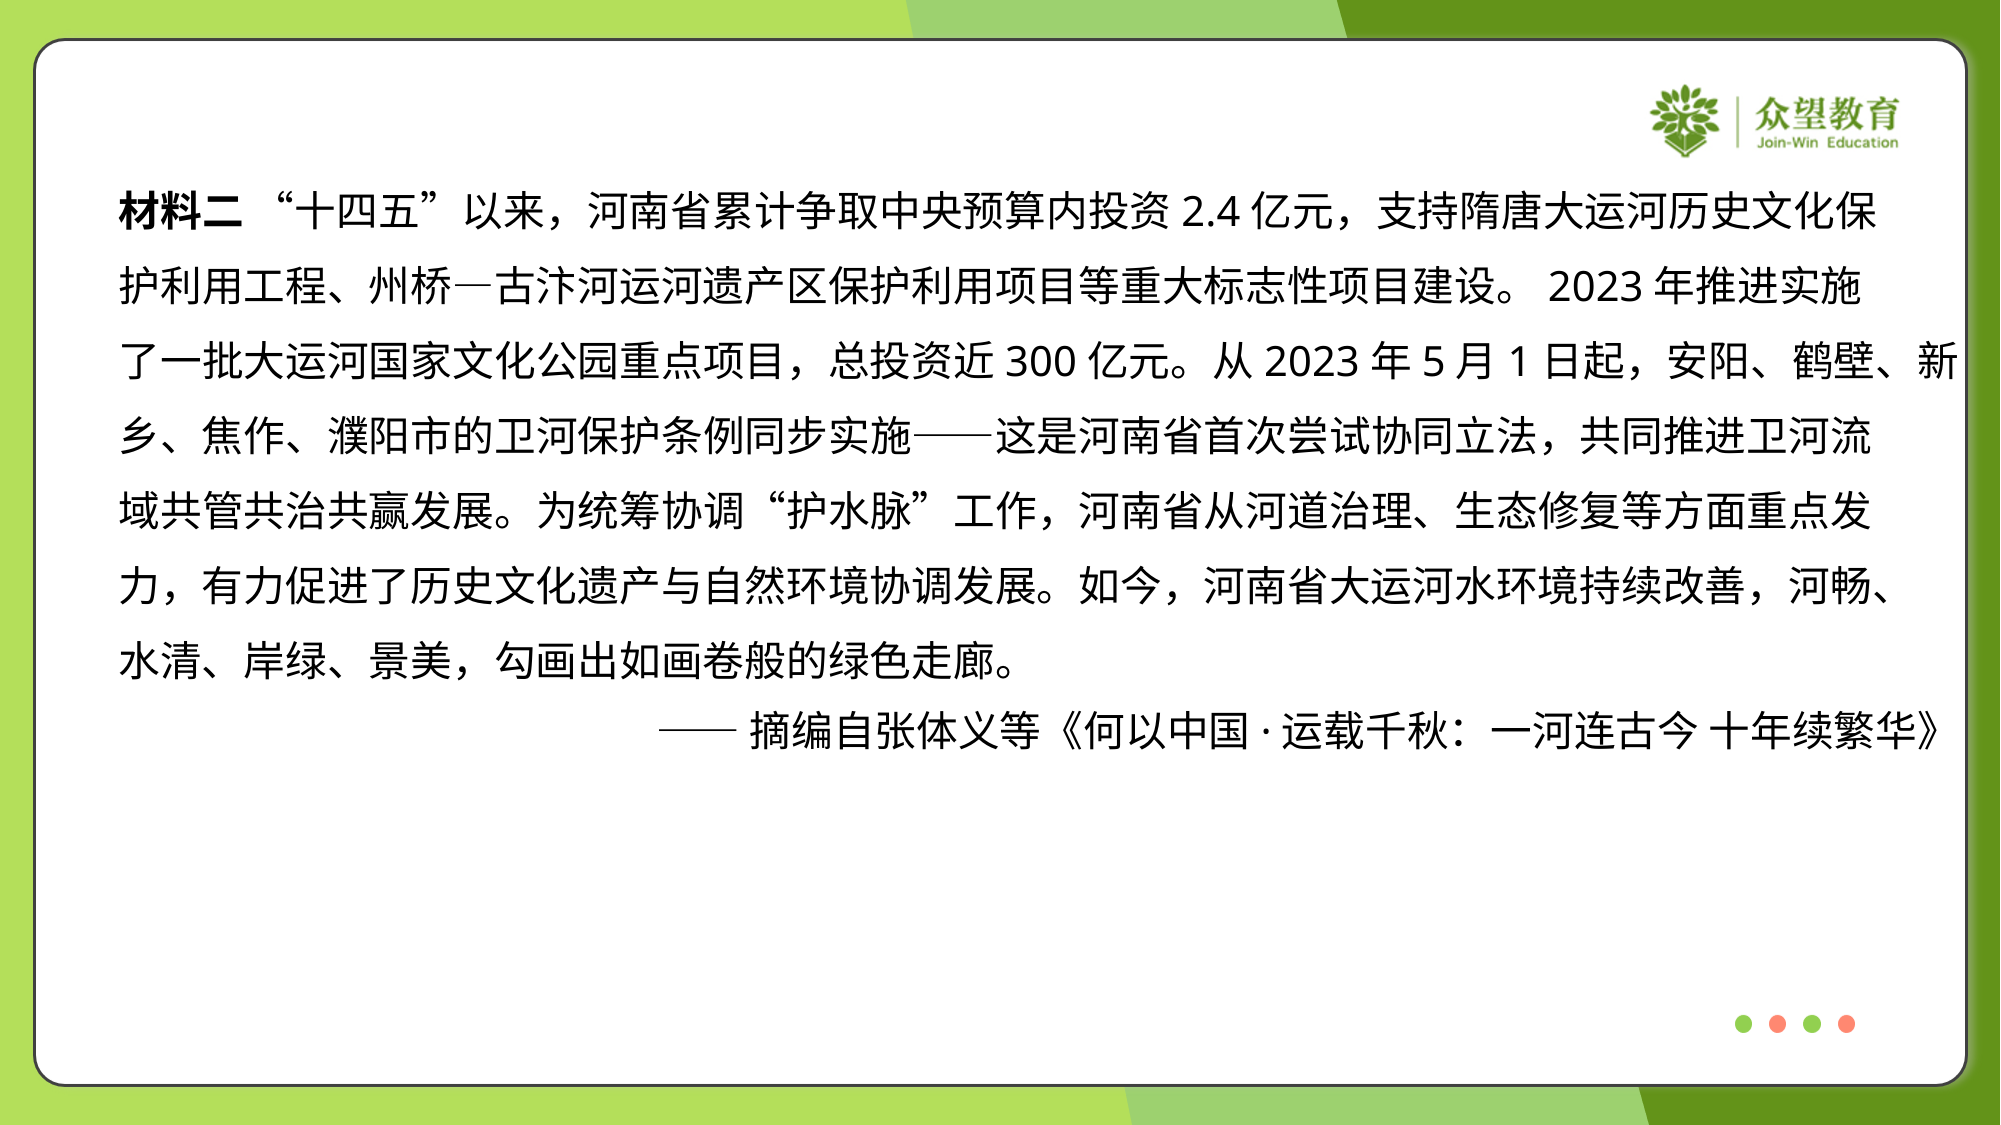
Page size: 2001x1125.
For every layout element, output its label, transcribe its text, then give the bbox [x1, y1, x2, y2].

picture [0, 0, 2000, 1125]
text_box 材料二 “十四五”以来，河南省累计争取中央预算内投资2.4亿元，支持隋唐大运河历史文化保 护利用工程、州桥—古汴河运河遗产区保护利用项目等重大标志性项目建设。2023年推进实施 了一批大运河国家文化公园重点项目，总投资近300亿元。从2023年5月1日起，安阳、鹤壁、新 乡、焦作、濮阳市的卫河保护条例同步实施——这是河南省首次尝试协同立法，共同推进卫河流 域共管共治共赢发展。为统筹协调“护水脉”工作，河南省从河道治理、生态修复等方面重点发 力，有力促进了历史文化遗产与自然环境协调发展。如今，河南省大运河水环境持续改善，河畅、 水清、岸绿、景美，勾画出如画卷般的绿色走廊。 ——摘编自张体义等《何以中国·运载千秋：一河连古今 十年续繁华》 [118, 159, 1883, 748]
